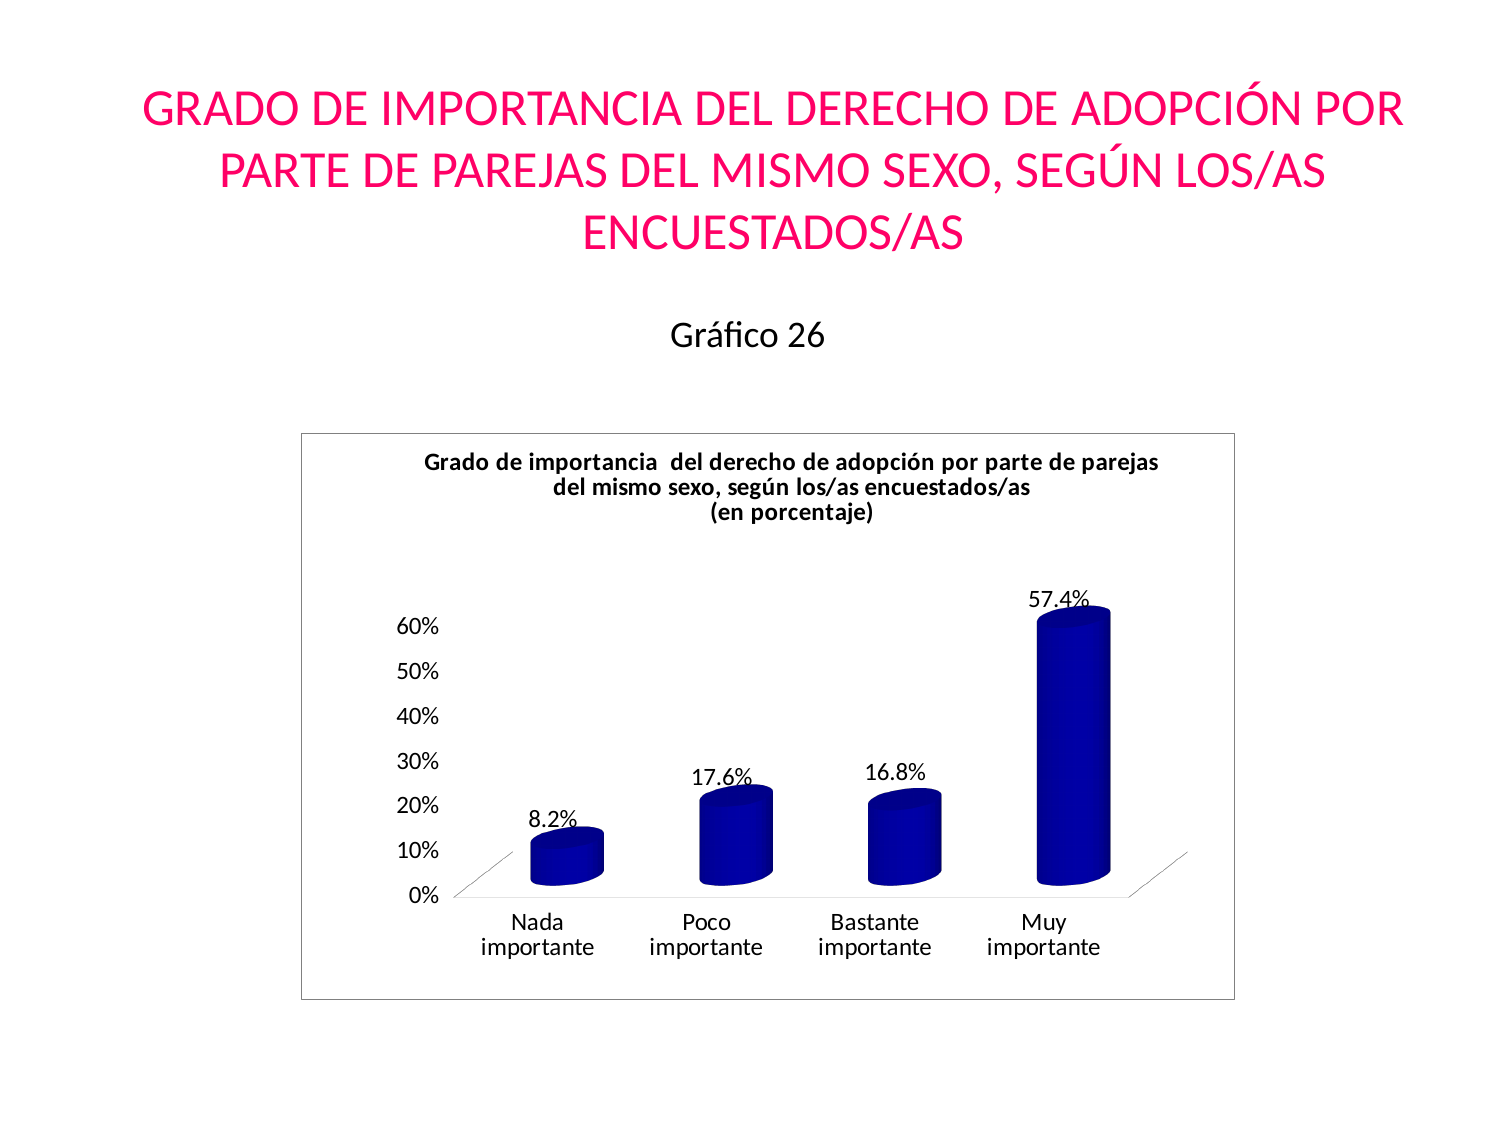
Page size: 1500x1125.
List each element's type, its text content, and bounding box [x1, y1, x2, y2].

text_box GRADO DE IMPORTANCIA DEL DERECHO DE ADOPCIÓN POR PARTE DE PAREJAS DEL MISMO SEXO, SEGÚN LOS/AS ENCUESTADOS/AS [100, 113, 1447, 220]
chart [300, 432, 1235, 1000]
text_box Gráfico 26 [655, 302, 868, 363]
